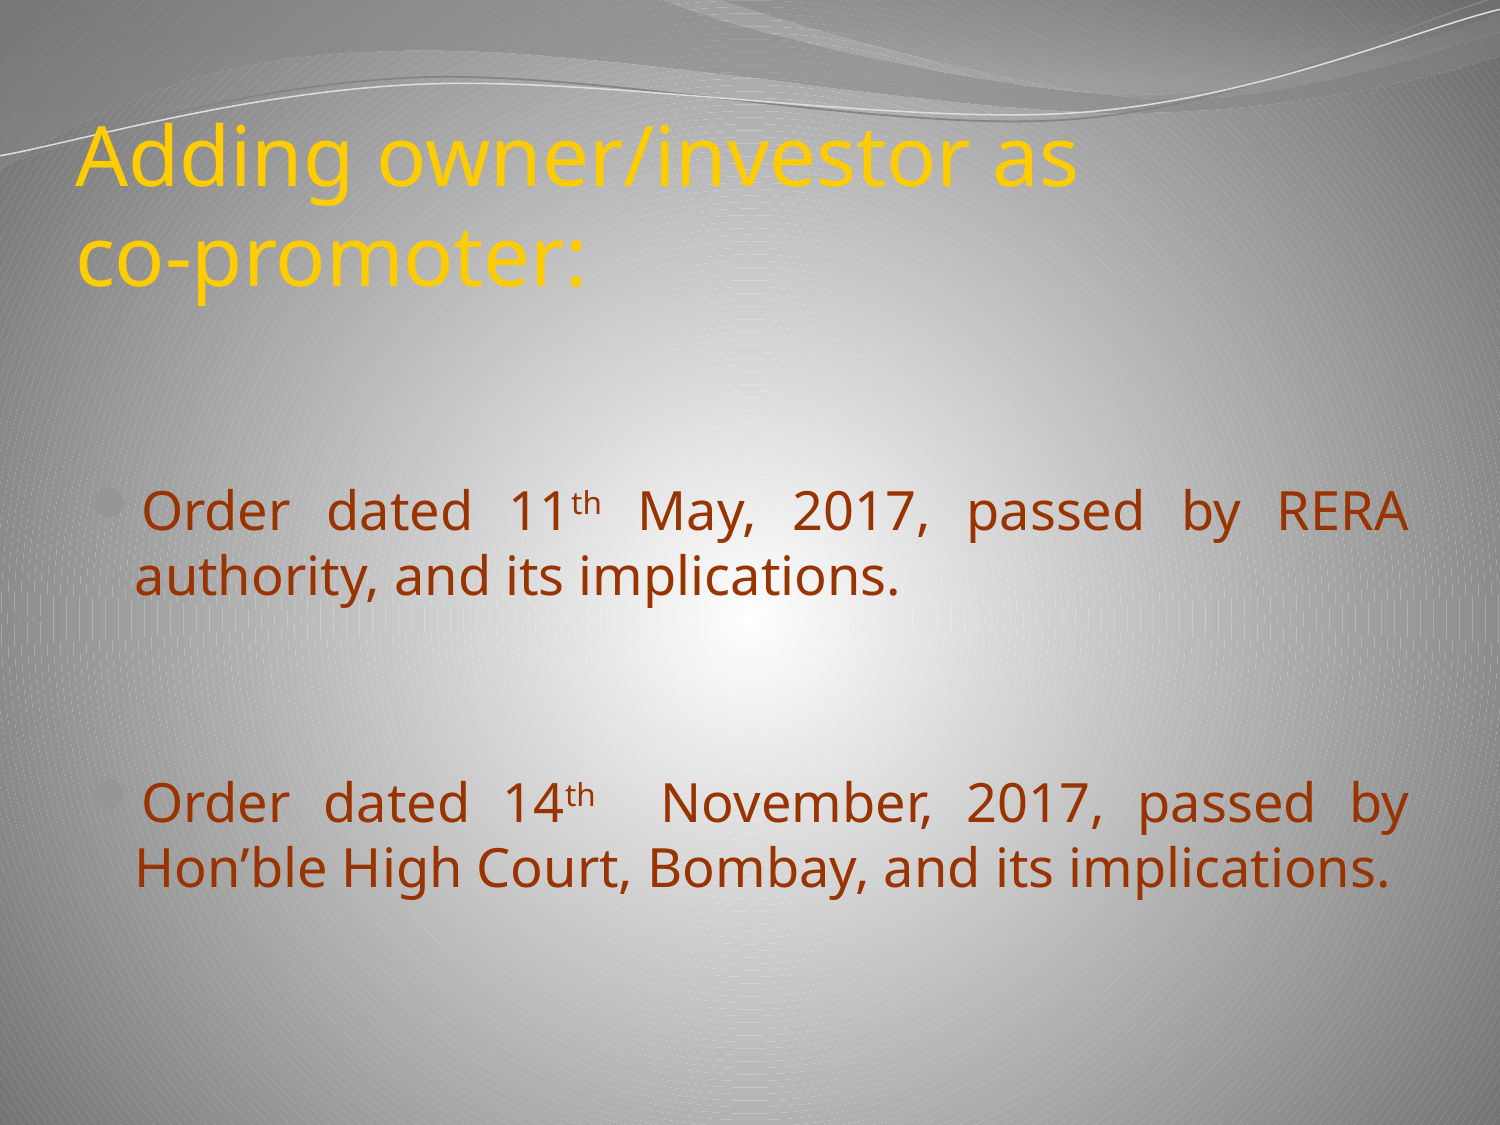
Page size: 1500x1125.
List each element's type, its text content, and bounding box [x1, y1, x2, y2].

title Adding owner/investor as co-promoter: [75, 70, 1425, 303]
list Order dated 11th May, 2017, passed by RERA authority, and its implications. Order dated 14th November, 2017, passed by Hon’ble High Court, Bombay, and its implications. [75, 317, 1425, 1038]
